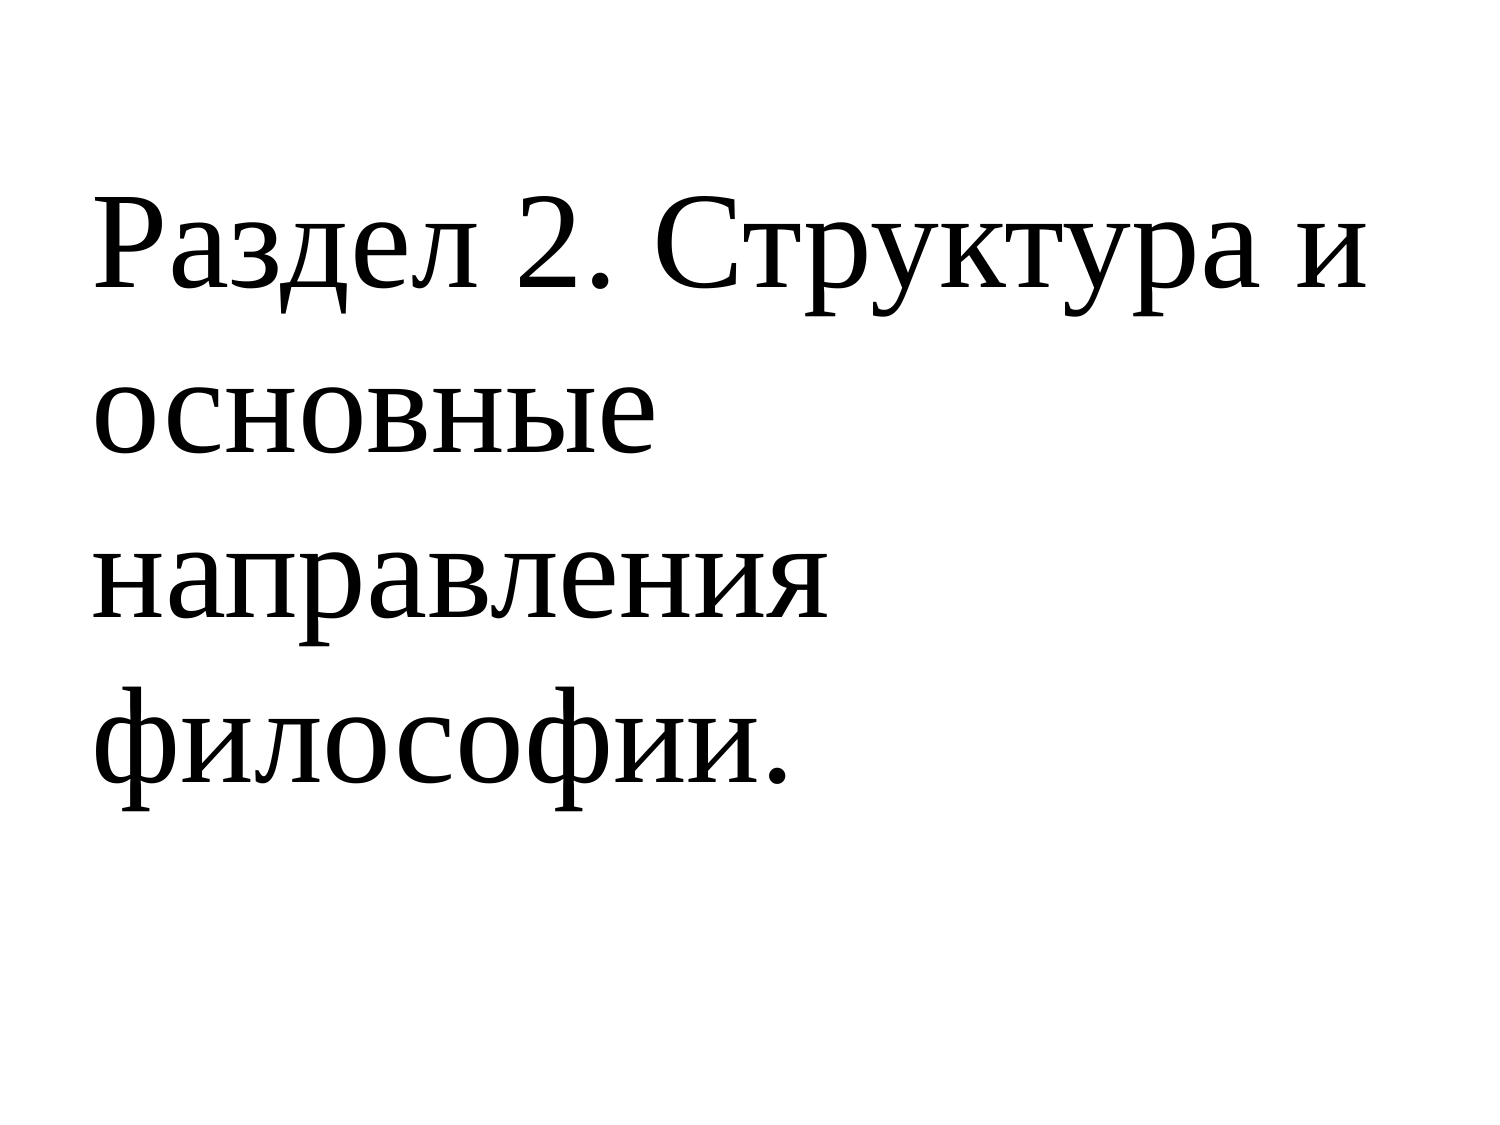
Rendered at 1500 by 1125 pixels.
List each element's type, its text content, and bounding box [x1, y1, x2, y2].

title Раздел 2. Структура и основные направления философии. [76, 78, 1424, 1047]
